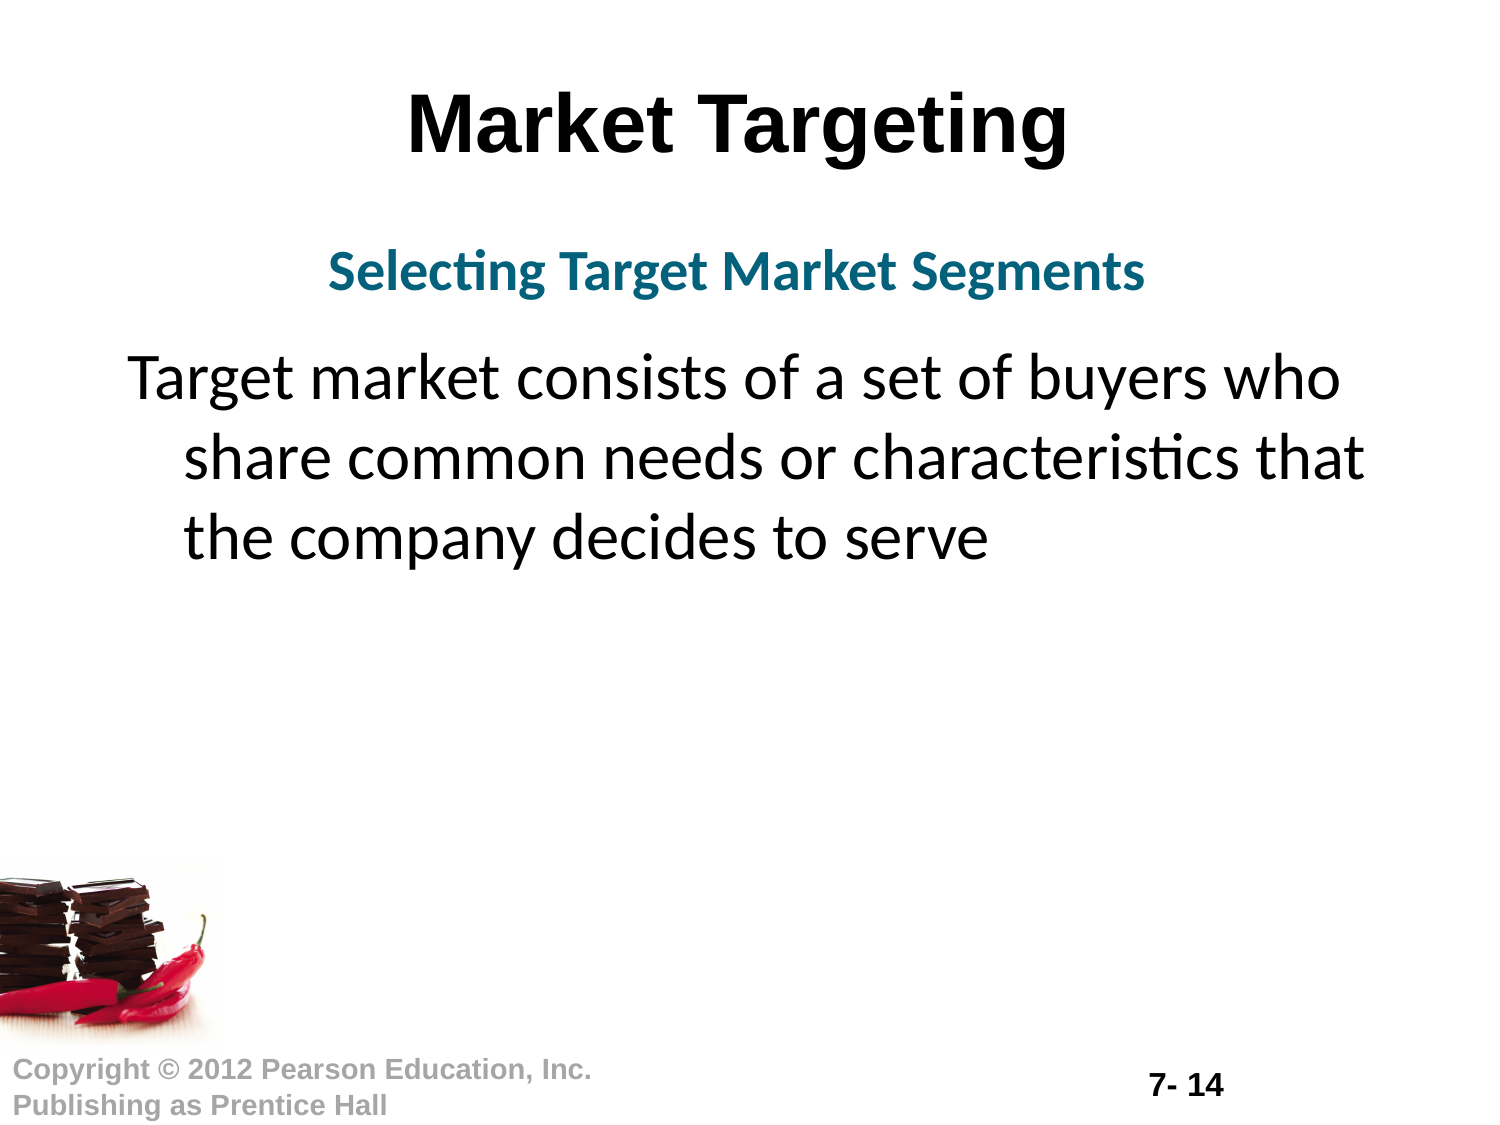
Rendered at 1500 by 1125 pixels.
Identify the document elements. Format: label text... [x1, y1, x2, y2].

picture [0, 862, 225, 1050]
list Selecting Target Market Segments [149, 224, 1326, 288]
list Target market consists of a set of buyers who share common needs or characteristics that the company decides to serve [112, 324, 1388, 1001]
title Market Targeting [112, 37, 1388, 226]
